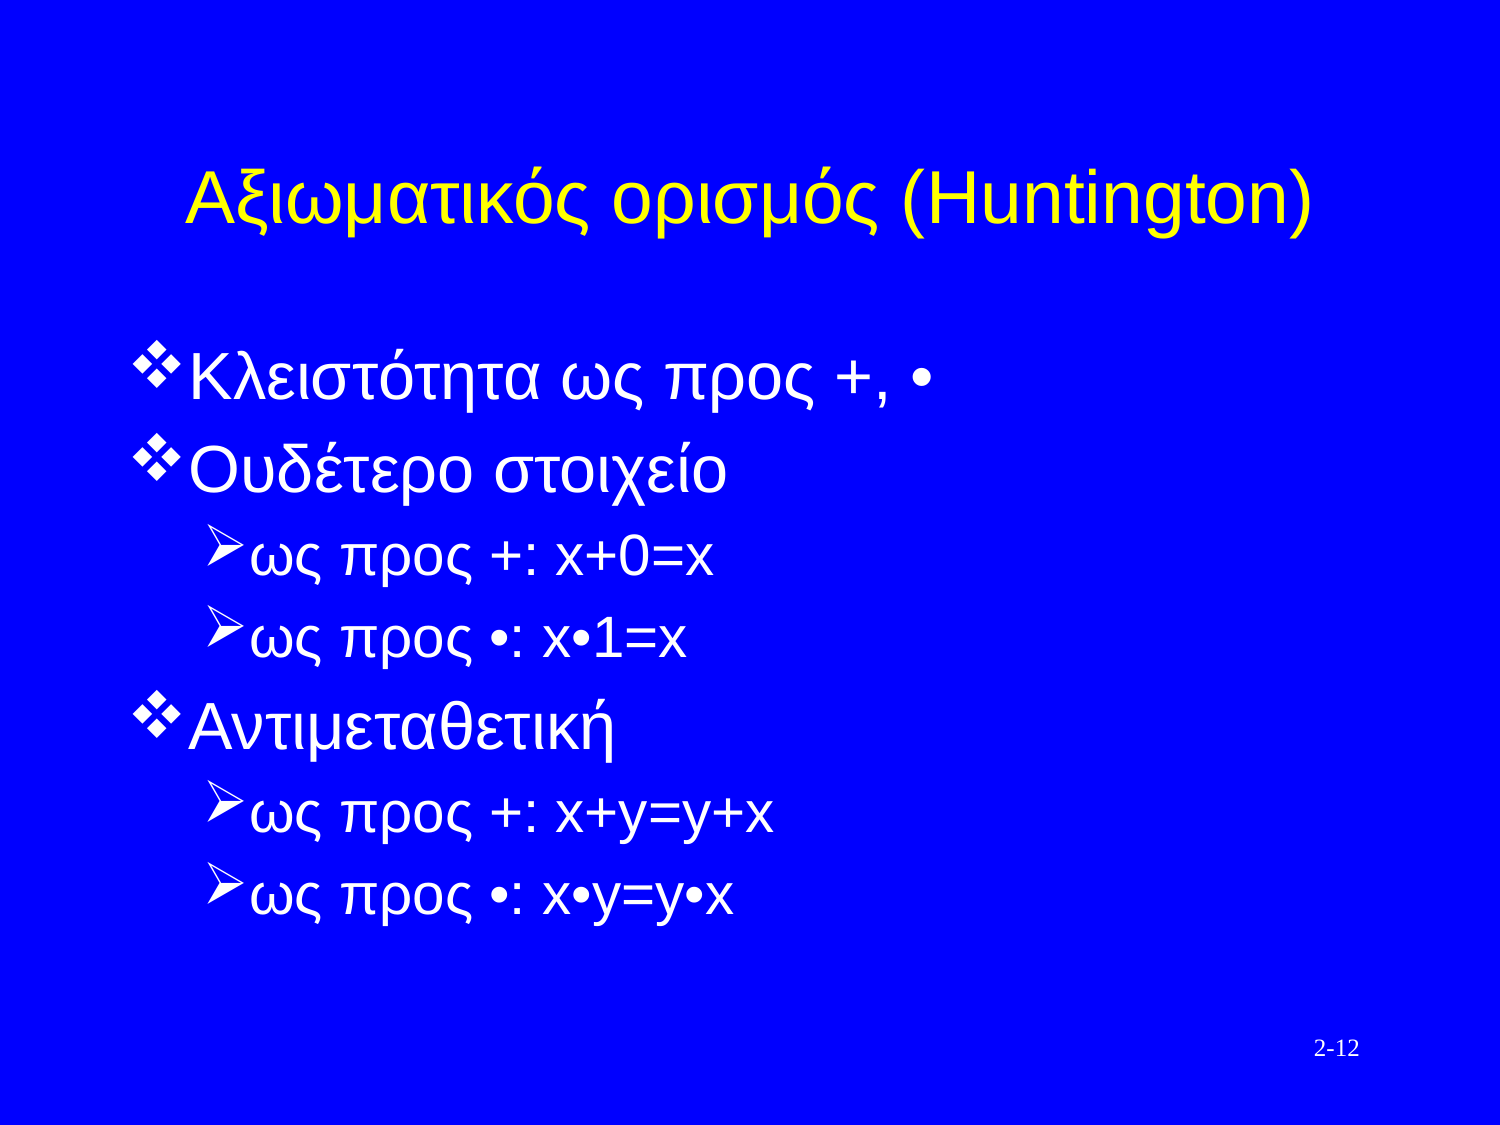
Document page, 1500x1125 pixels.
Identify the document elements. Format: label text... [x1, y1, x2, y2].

title Αξιωματικός ορισμός (Huntington) [112, 99, 1388, 288]
list Κλειστότητα ως προς +, • Ουδέτερο στοιχείο ως προς +: x+0=x ως προς •: x•1=x Αντιμεταθετική ως προς +: x+y=y+x ως προς •: x•y=y•x [112, 324, 1388, 1001]
